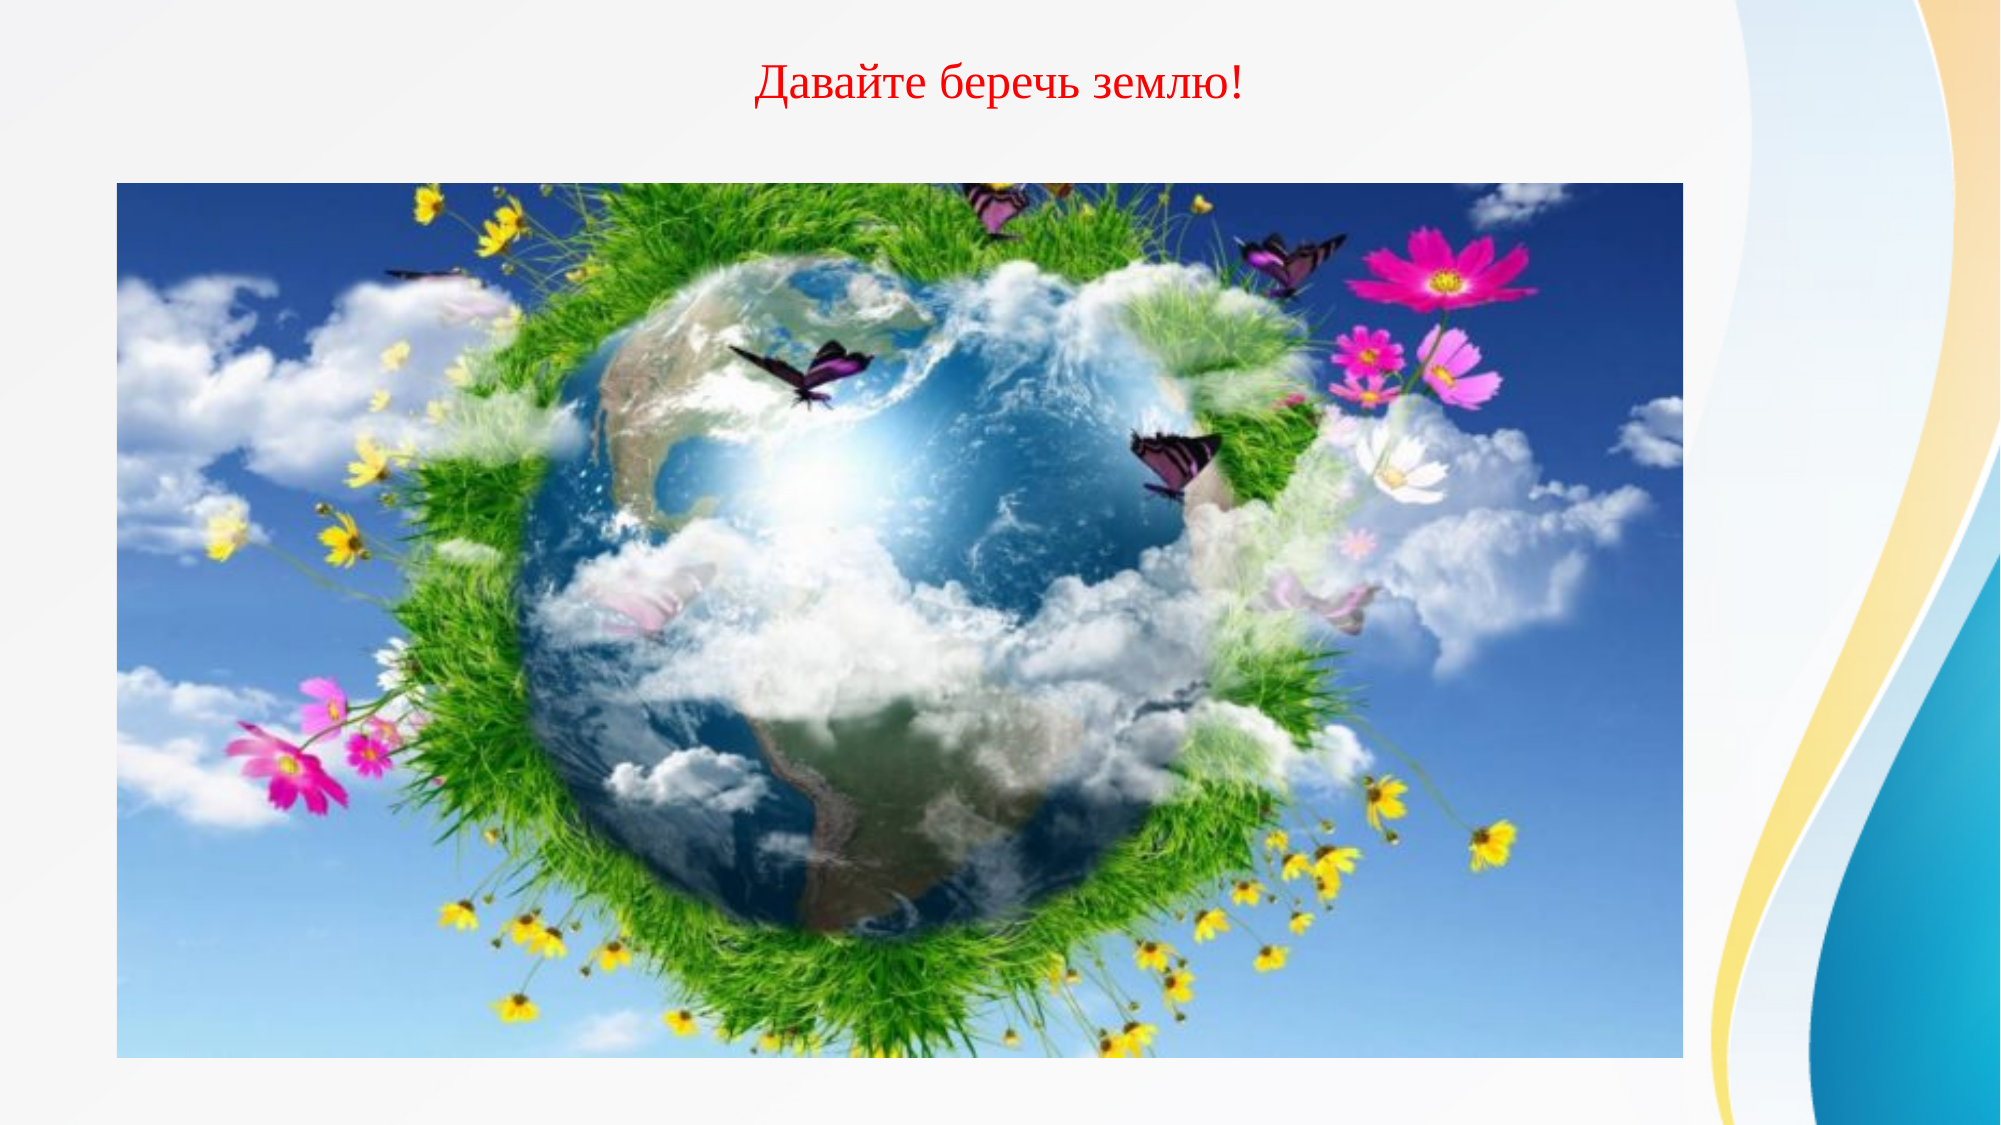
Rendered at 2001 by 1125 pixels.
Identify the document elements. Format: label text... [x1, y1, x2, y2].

title Давайте беречь землю! [99, 30, 1901, 127]
picture [0, 0, 2001, 1125]
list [116, 183, 1684, 1058]
